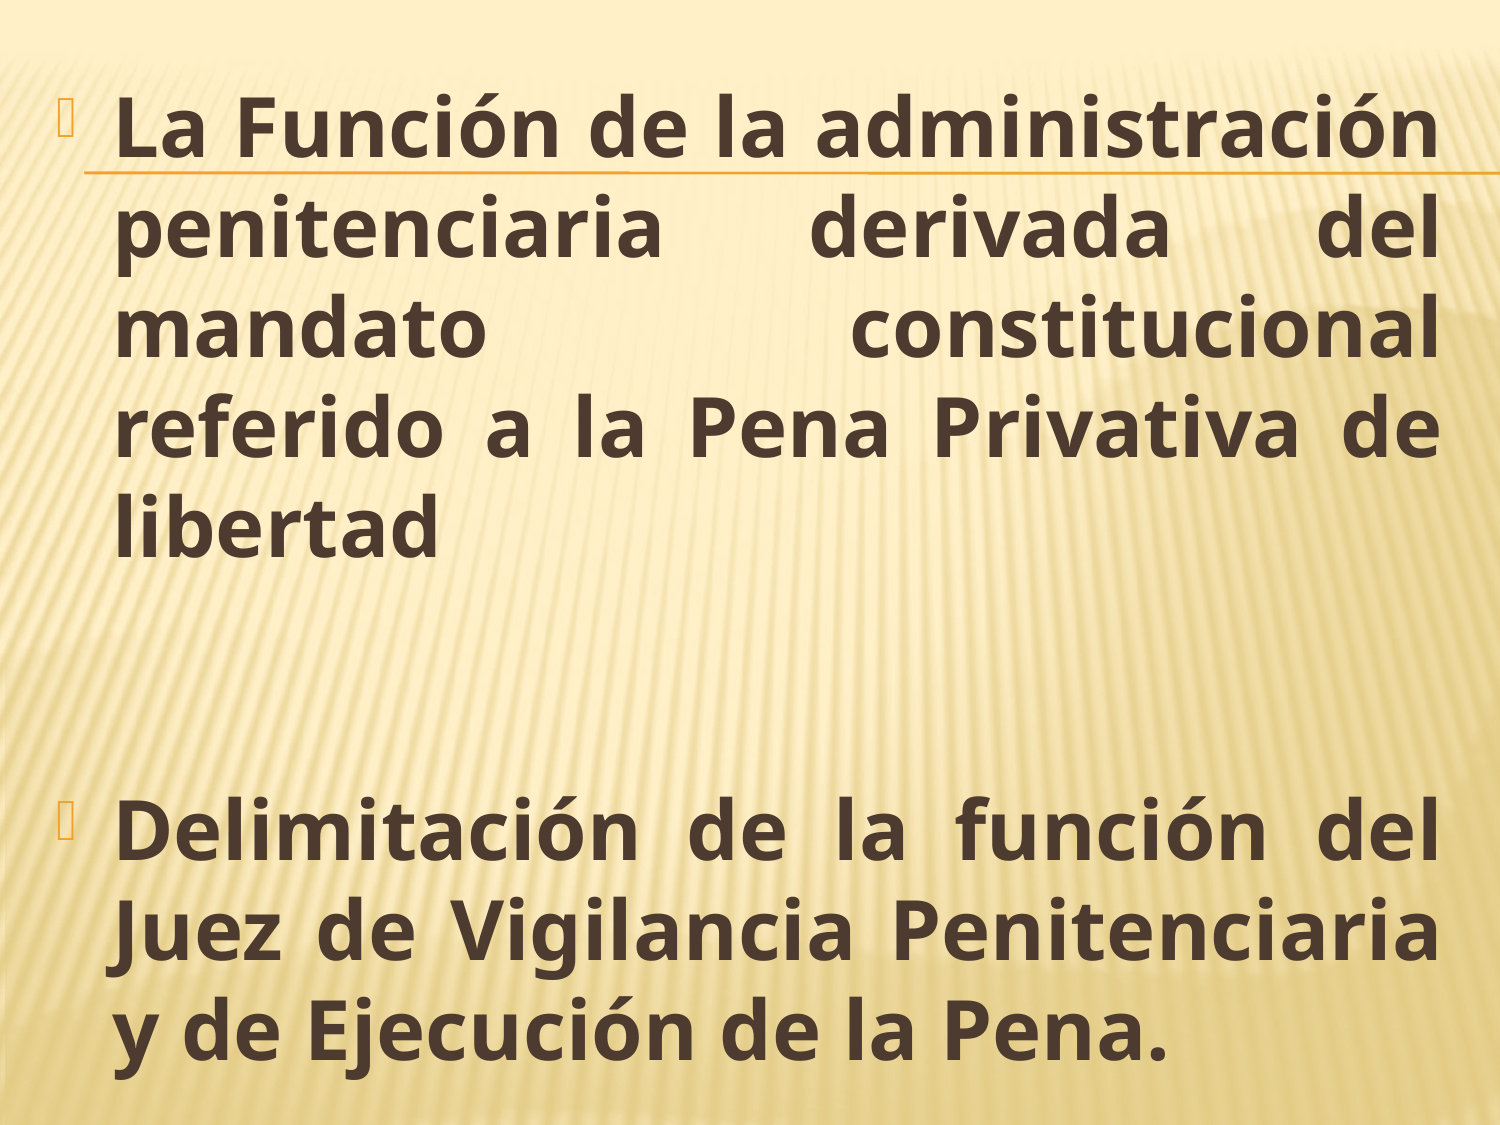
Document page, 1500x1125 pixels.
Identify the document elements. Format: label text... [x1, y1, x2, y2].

list La Función de la administración penitenciaria derivada del mandato constitucional referido a la Pena Privativa de libertad Delimitación de la función del Juez de Vigilancia Penitenciaria y de Ejecución de la Pena. [41, 66, 1459, 1083]
